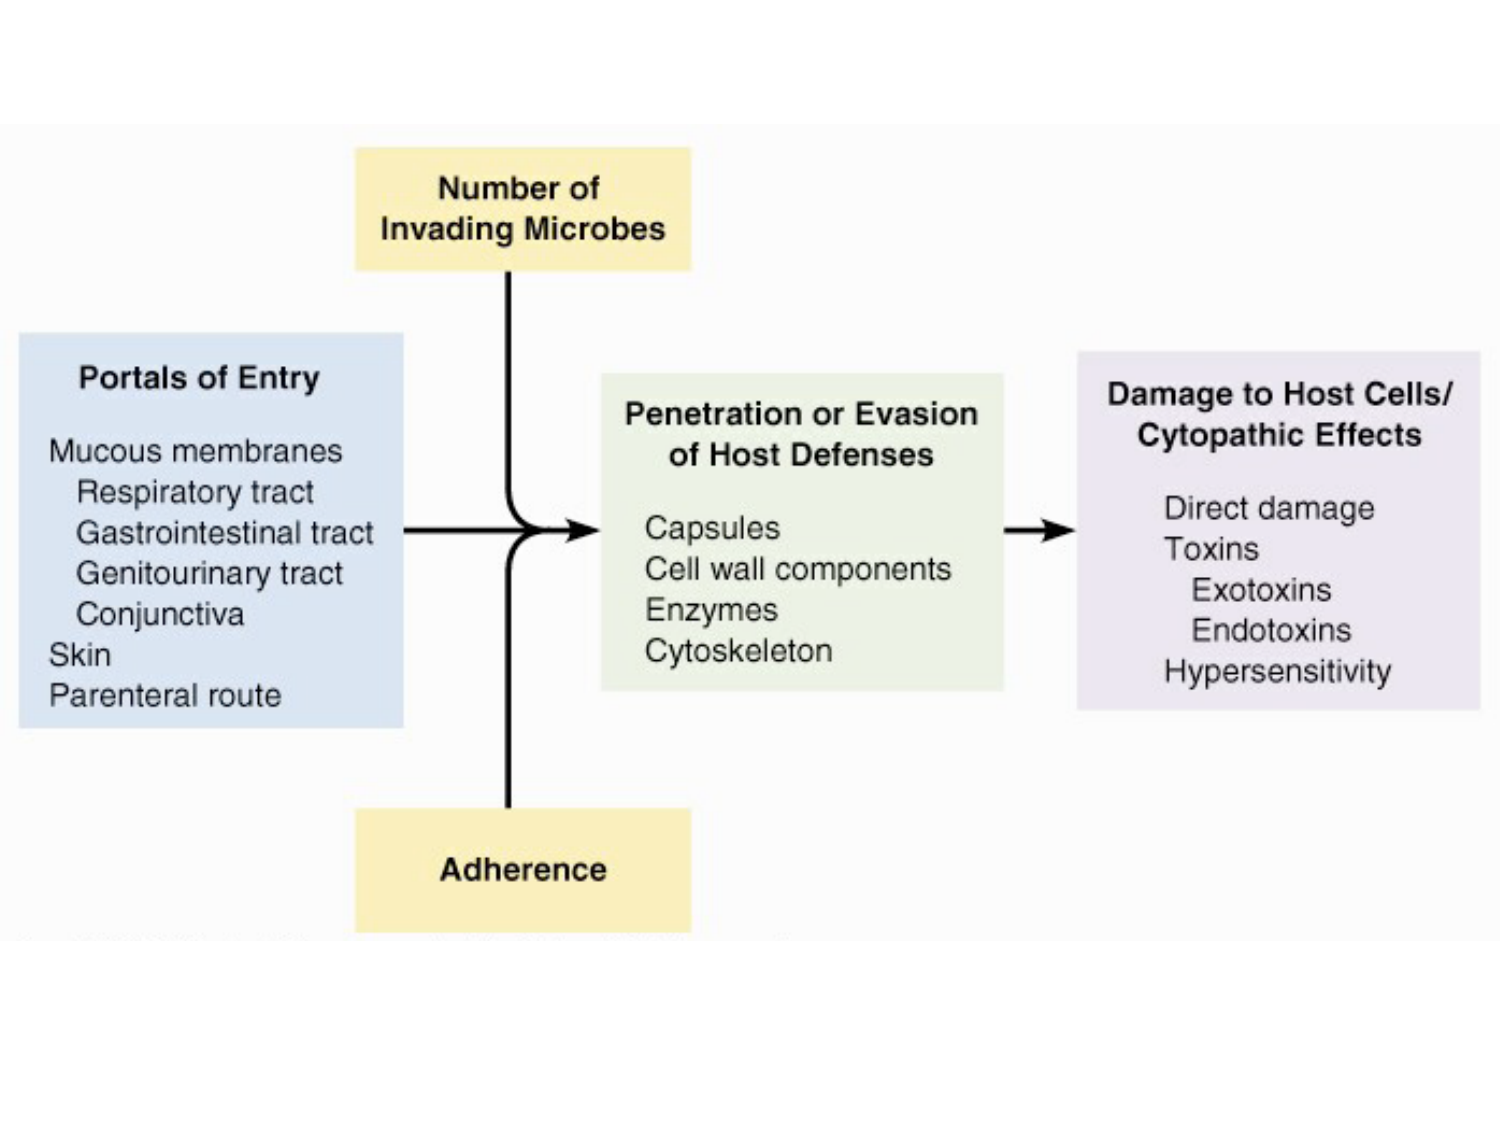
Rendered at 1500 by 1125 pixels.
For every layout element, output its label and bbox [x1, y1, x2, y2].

list [0, 124, 1500, 941]
